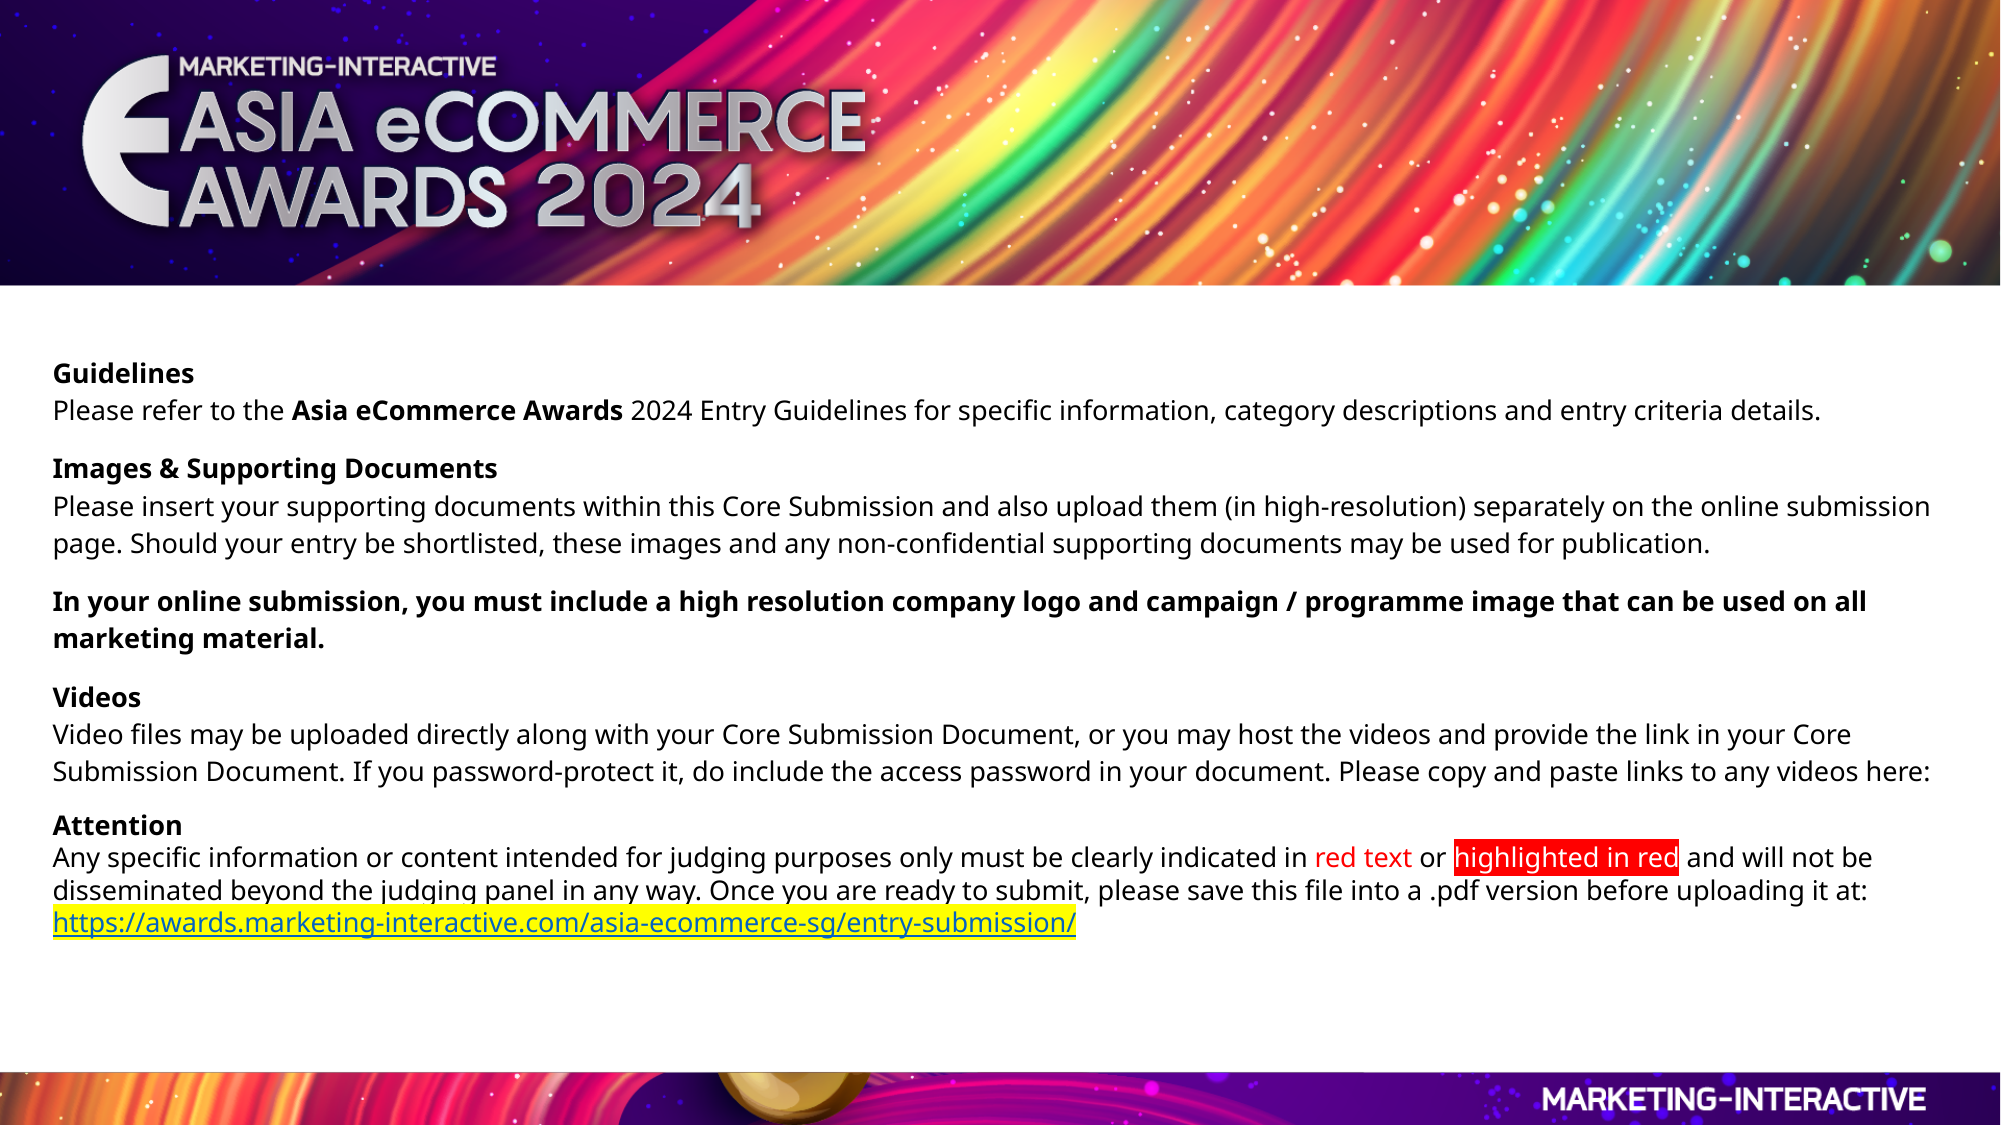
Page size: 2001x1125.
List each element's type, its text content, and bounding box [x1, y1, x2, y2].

text_box Guidelines Please refer to the Asia eCommerce Awards 2024 Entry Guidelines for specific information, category descriptions and entry criteria details. Images & Supporting Documents Please insert your supporting documents within this Core Submission and also upload them (in high-resolution) separately on the online submission page. Should your entry be shortlisted, these images and any non-confidential supporting documents may be used for publication. In your online submission, you must include a high resolution company logo and campaign / programme image that can be used on all marketing material. Videos Video files may be uploaded directly along with your Core Submission Document, or you may host the videos and provide the link in your Core Submission Document. If you password-protect it, do include the access password in your document. Please copy and paste links to any videos here: Attention Any specific information or content intended for judging purposes only must be clearly indicated in red text or highlighted in red and will not be disseminated beyond the judging panel in any way. Once you are ready to submit, please save this file into a .pdf version before uploading it at: https://awards.marketing-interactive.com/asia-ecommerce-sg/entry-submission/ [37, 344, 1962, 950]
picture [0, 0, 2001, 1125]
